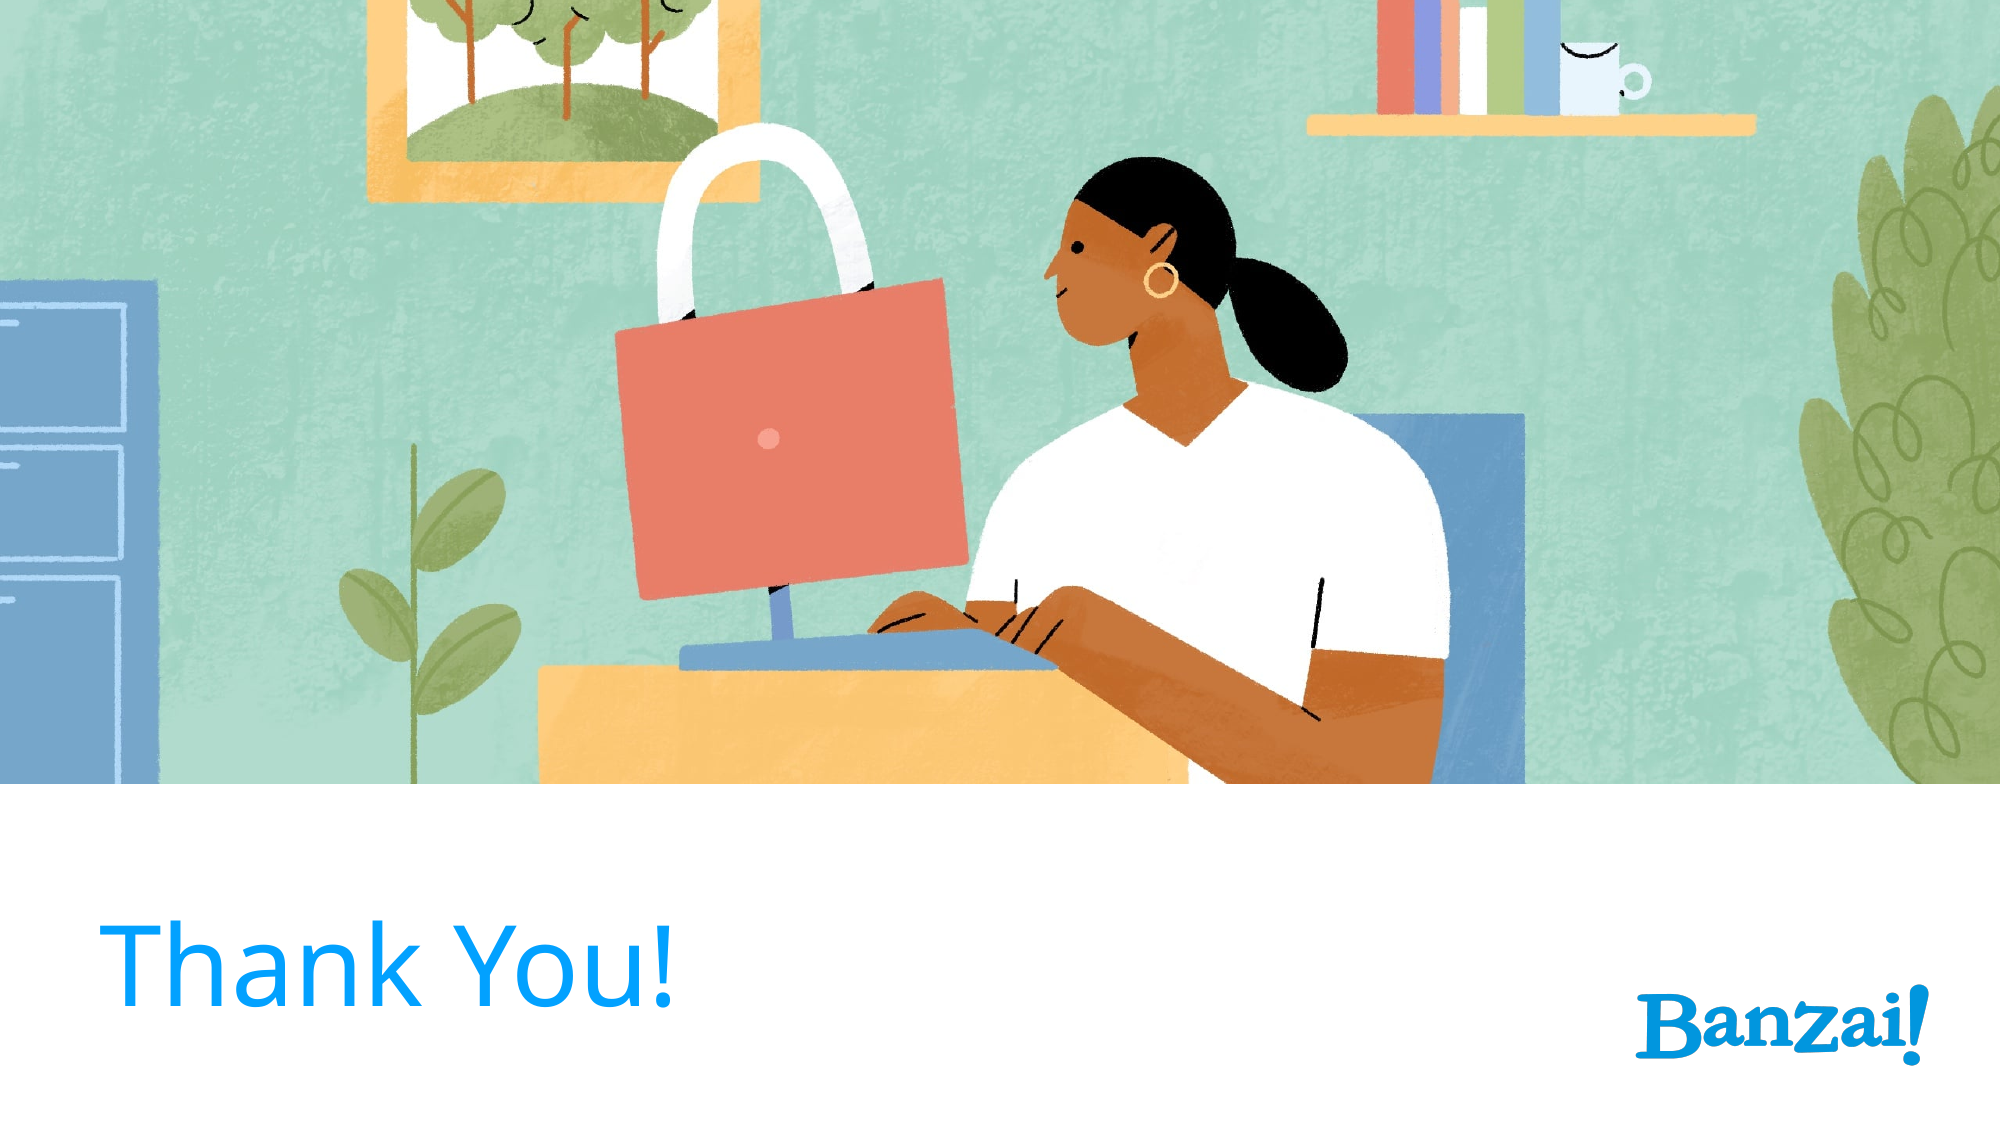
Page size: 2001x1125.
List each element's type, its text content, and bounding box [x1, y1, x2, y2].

picture [1596, 944, 1969, 1106]
picture [0, 0, 2000, 784]
text_box Thank You! [91, 784, 1892, 1039]
